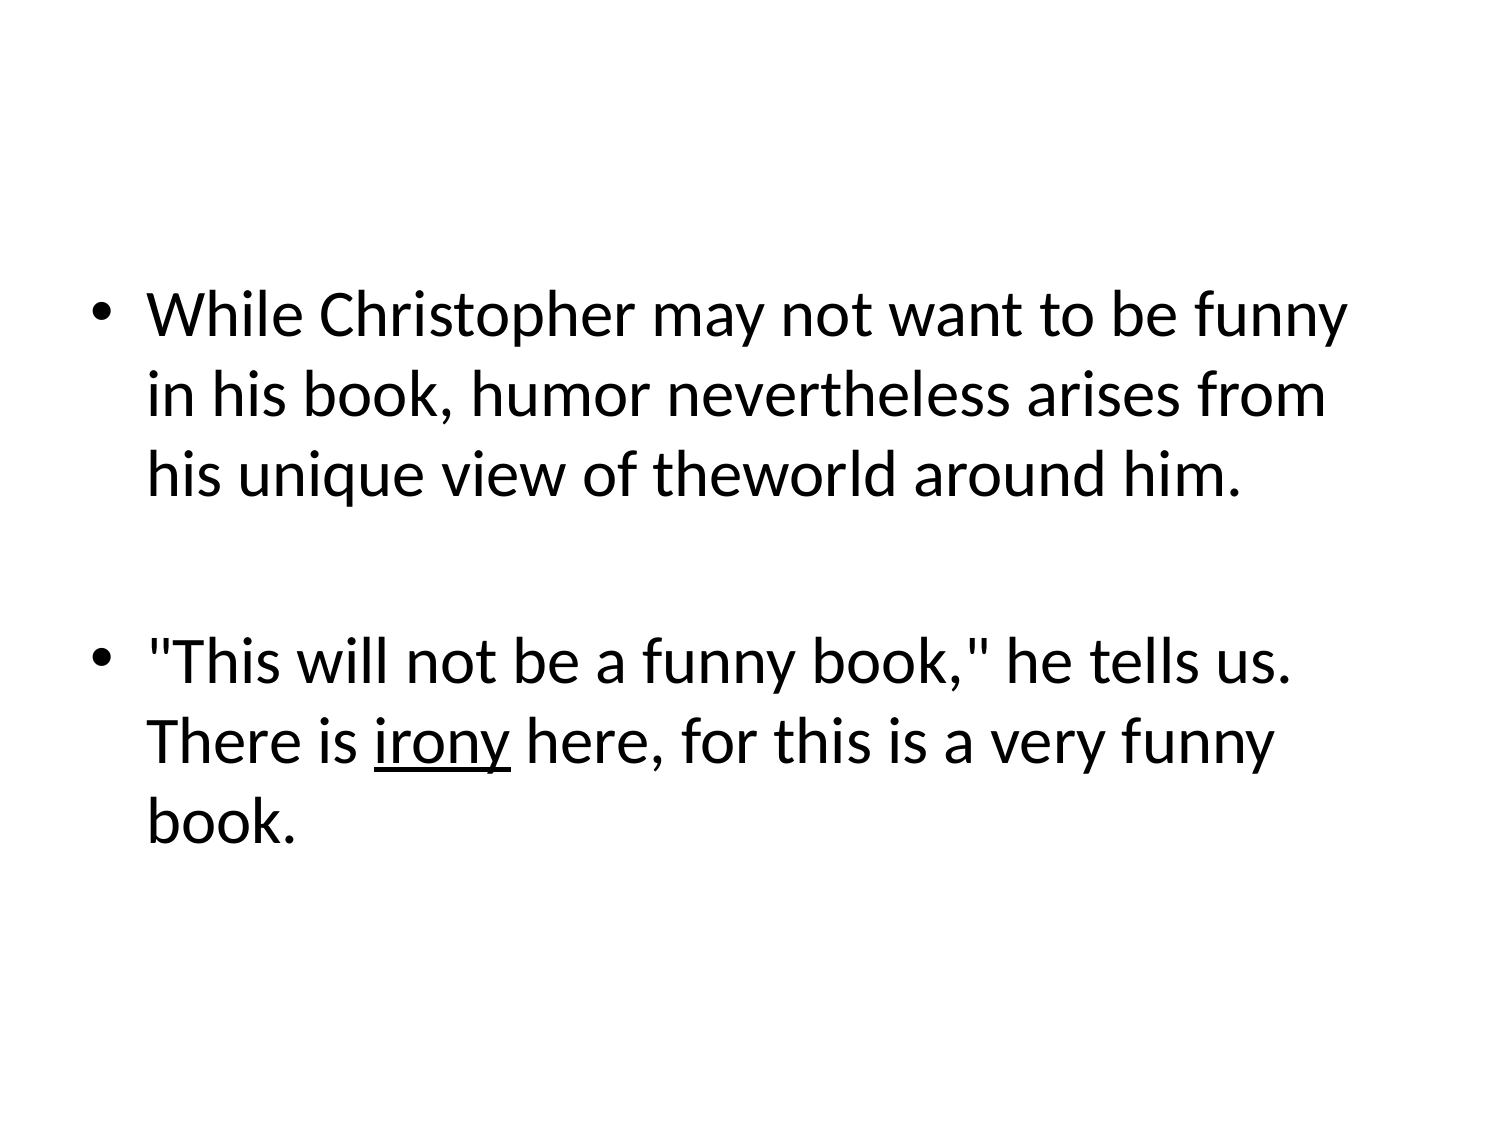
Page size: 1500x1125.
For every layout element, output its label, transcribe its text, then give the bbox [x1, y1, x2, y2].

list While Christopher may not want to be funny in his book, humor nevertheless arises from his unique view of theworld around him. "This will not be a funny book," he tells us. There is irony here, for this is a very funny book. [74, 262, 1426, 1006]
